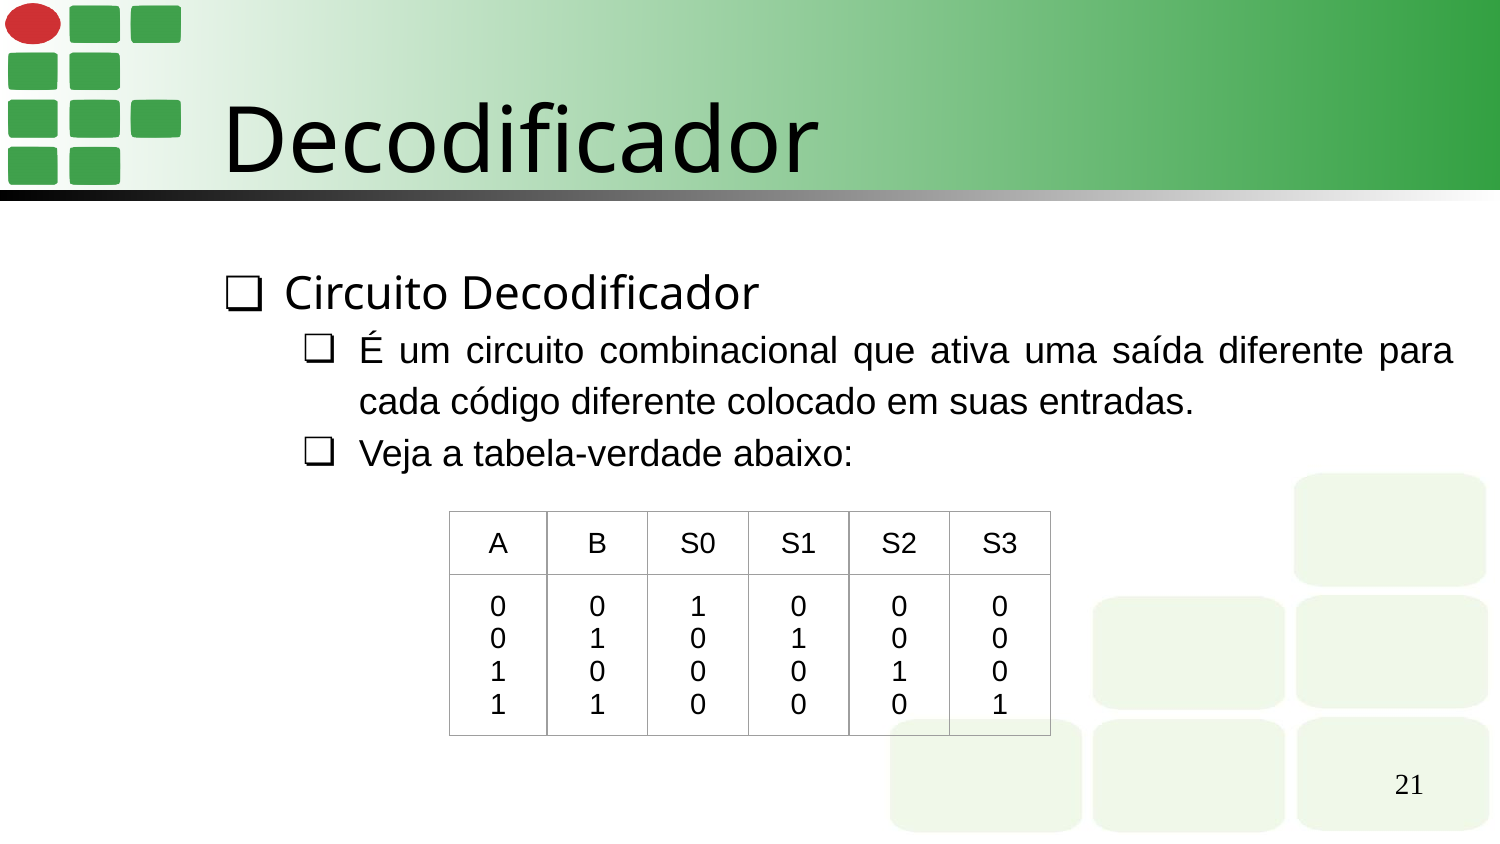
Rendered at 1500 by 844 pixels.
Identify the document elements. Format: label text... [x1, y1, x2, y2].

text_box Decodificador [206, 26, 1468, 207]
table_cell 0 0 1 1 [450, 575, 546, 735]
slide_number ‹#› [1075, 768, 1425, 827]
table_header B [548, 512, 647, 574]
table_cell 0 1 0 0 [749, 575, 848, 735]
table_header S2 [850, 512, 949, 574]
picture [803, 441, 1495, 835]
table_cell 0 0 1 0 [850, 575, 949, 735]
table_header A [450, 512, 546, 574]
table_header S3 [950, 512, 1050, 574]
table_cell 0 0 0 1 [950, 575, 1050, 735]
text_box Circuito Decodificador É um circuito combinacional que ativa uma saída diferente para cada código diferente colocado em suas entradas. Veja a tabela-verdade abaixo: [193, 248, 1469, 491]
table_cell 1 0 0 0 [648, 575, 748, 735]
table_header S0 [648, 512, 748, 574]
table_cell 0 1 0 1 [548, 575, 647, 735]
table_header S1 [749, 512, 848, 574]
picture [5, 3, 181, 185]
